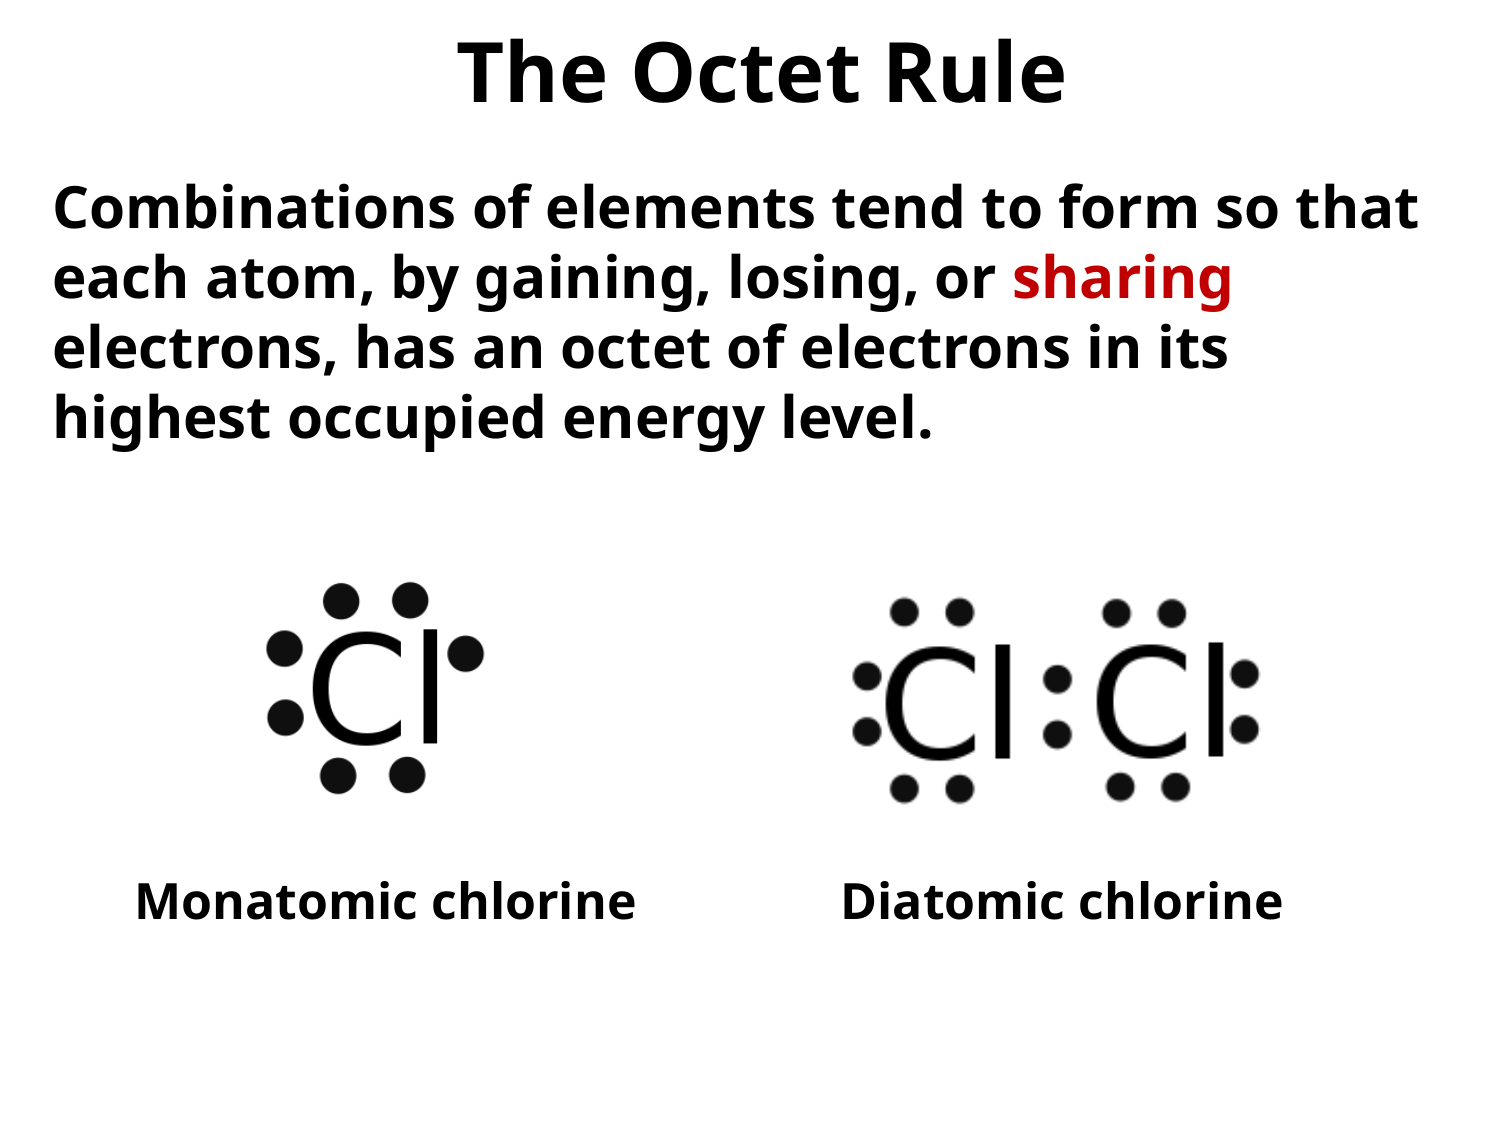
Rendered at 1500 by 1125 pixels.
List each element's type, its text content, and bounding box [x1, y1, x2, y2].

text_box Diatomic chlorine [825, 862, 1299, 938]
text_box Monatomic chlorine [120, 862, 652, 938]
picture [262, 574, 488, 801]
title The Octet Rule [224, 0, 1301, 138]
picture [849, 587, 1264, 813]
text_box Combinations of elements tend to form so that each atom, by gaining, losing, or sharing electrons, has an octet of electrons in its highest occupied energy level. [37, 162, 1463, 458]
